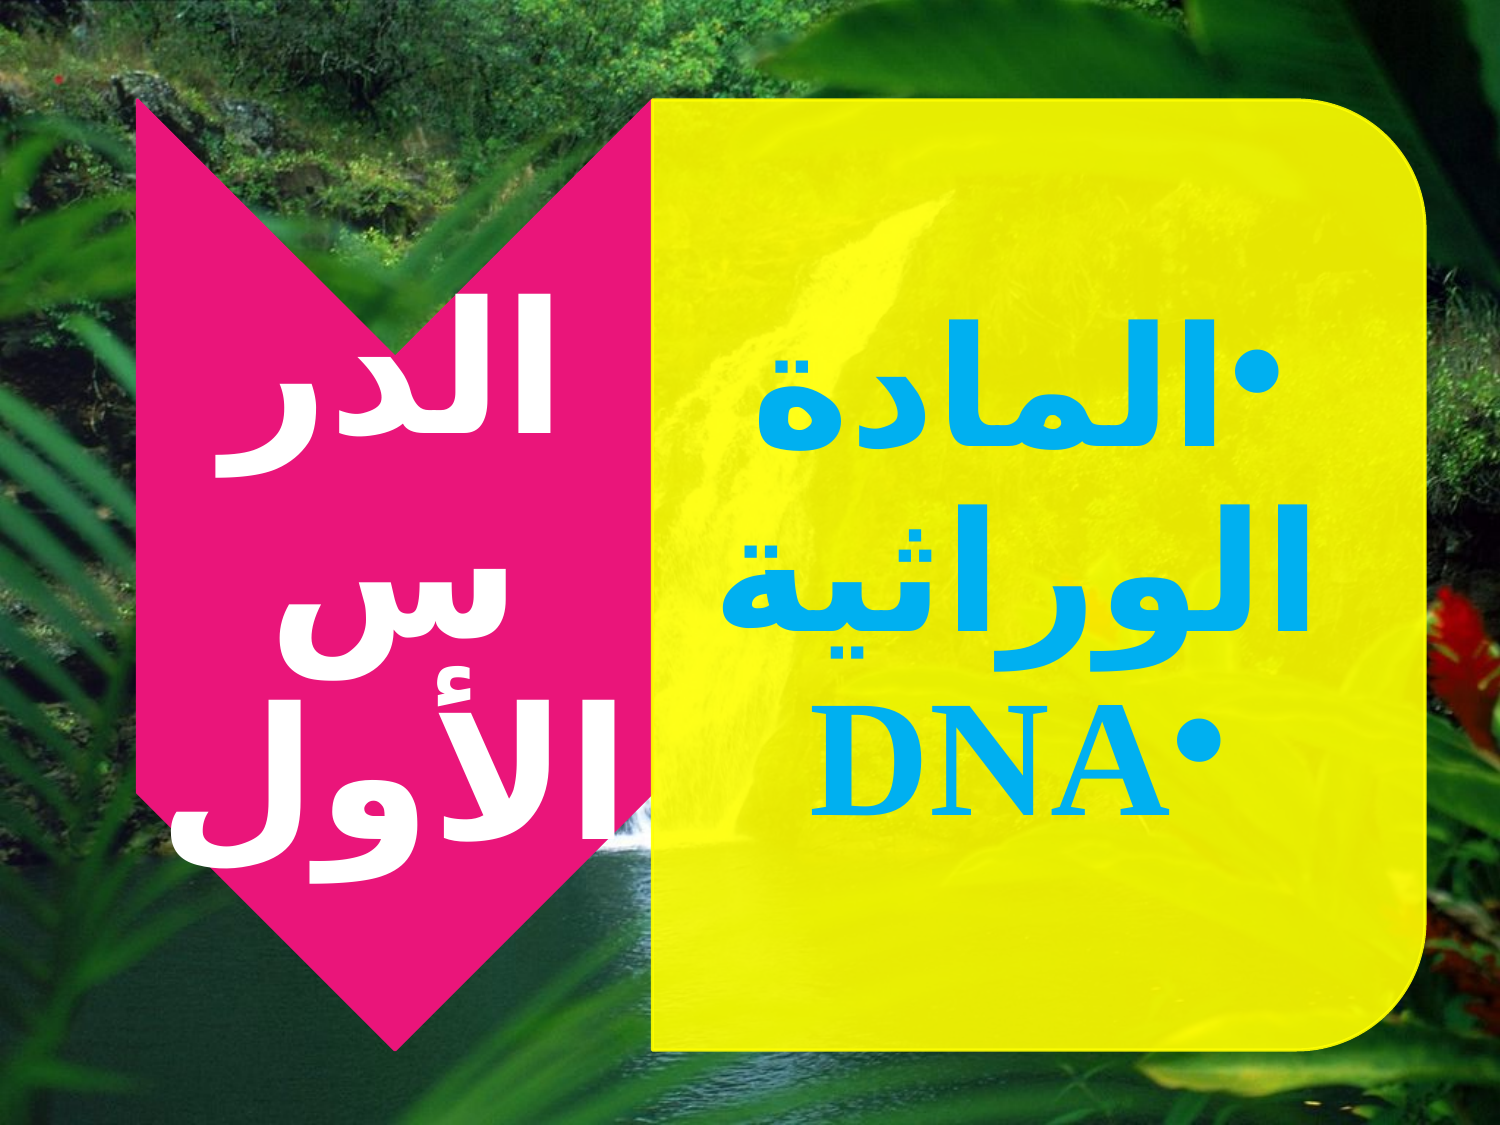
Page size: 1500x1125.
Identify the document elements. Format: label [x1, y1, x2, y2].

text_box [136, 99, 1426, 1051]
picture [0, 0, 1500, 1125]
